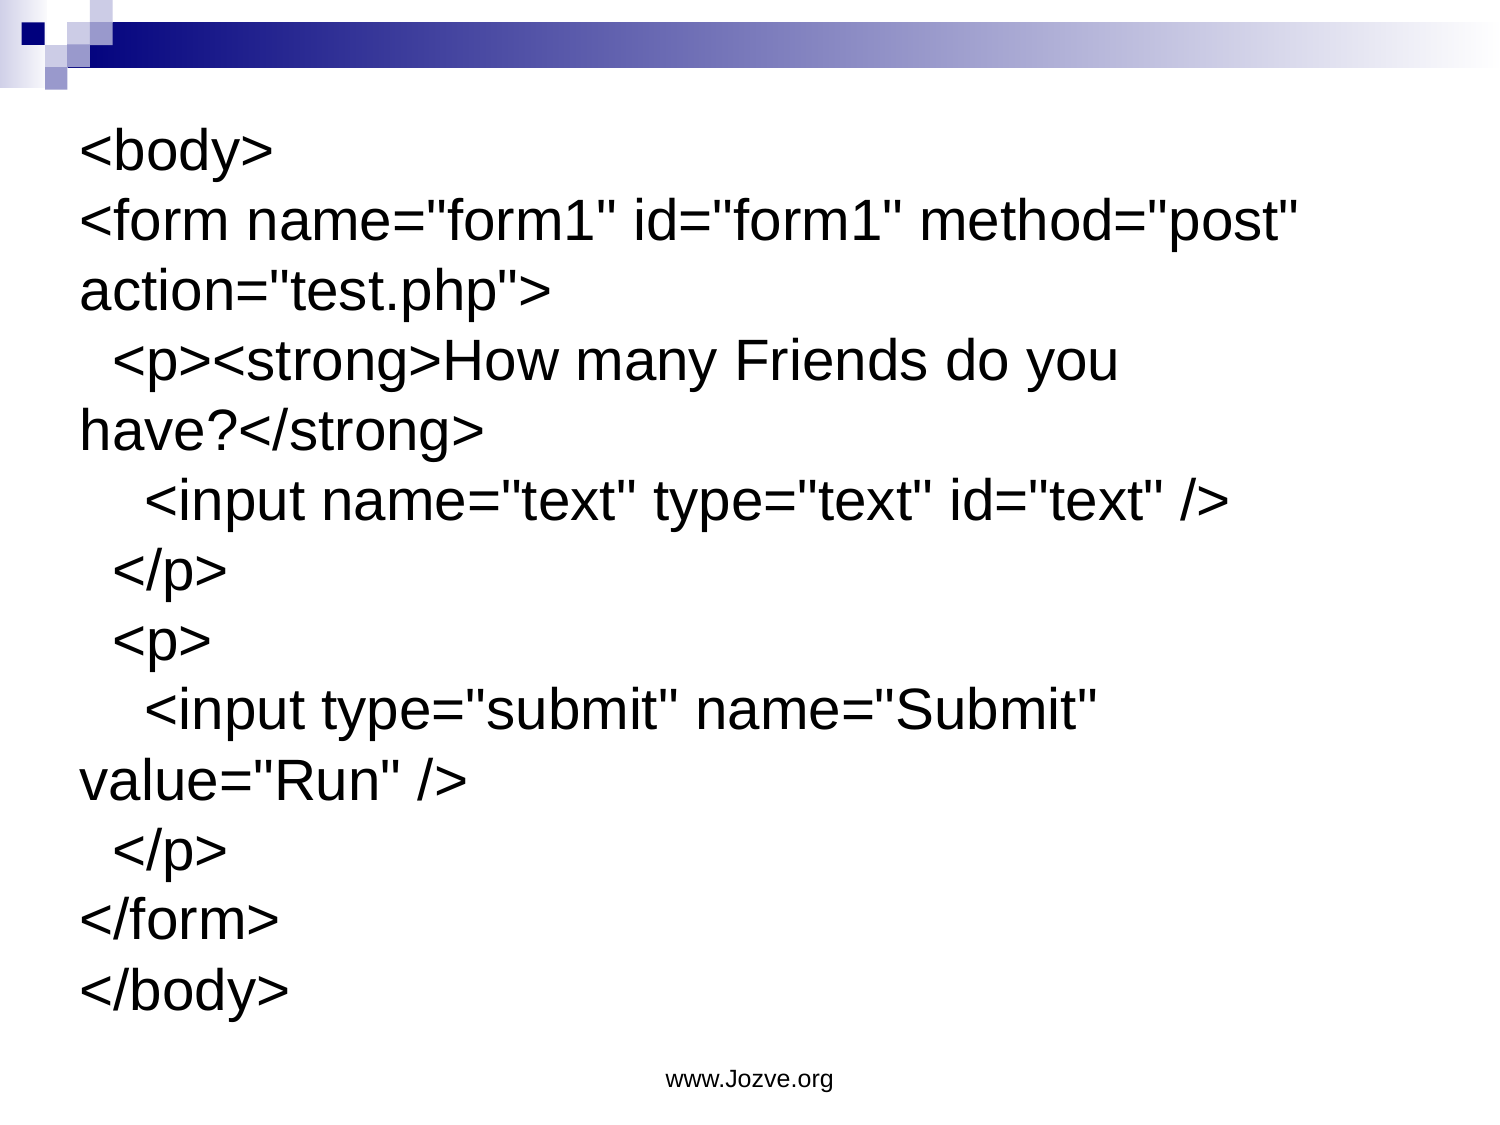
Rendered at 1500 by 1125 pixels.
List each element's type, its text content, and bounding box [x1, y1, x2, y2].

footer www.Jozve.org [512, 1024, 988, 1101]
title <body> <form name="form1" id="form1" method="post" action="test.php"> <p><strong>How many Friends do you have?</strong> <input name="text" type="text" id="text" /> </p> <p> <input type="submit" name="Submit" value="Run" /> </p> </form> </body> [64, 74, 1426, 1059]
